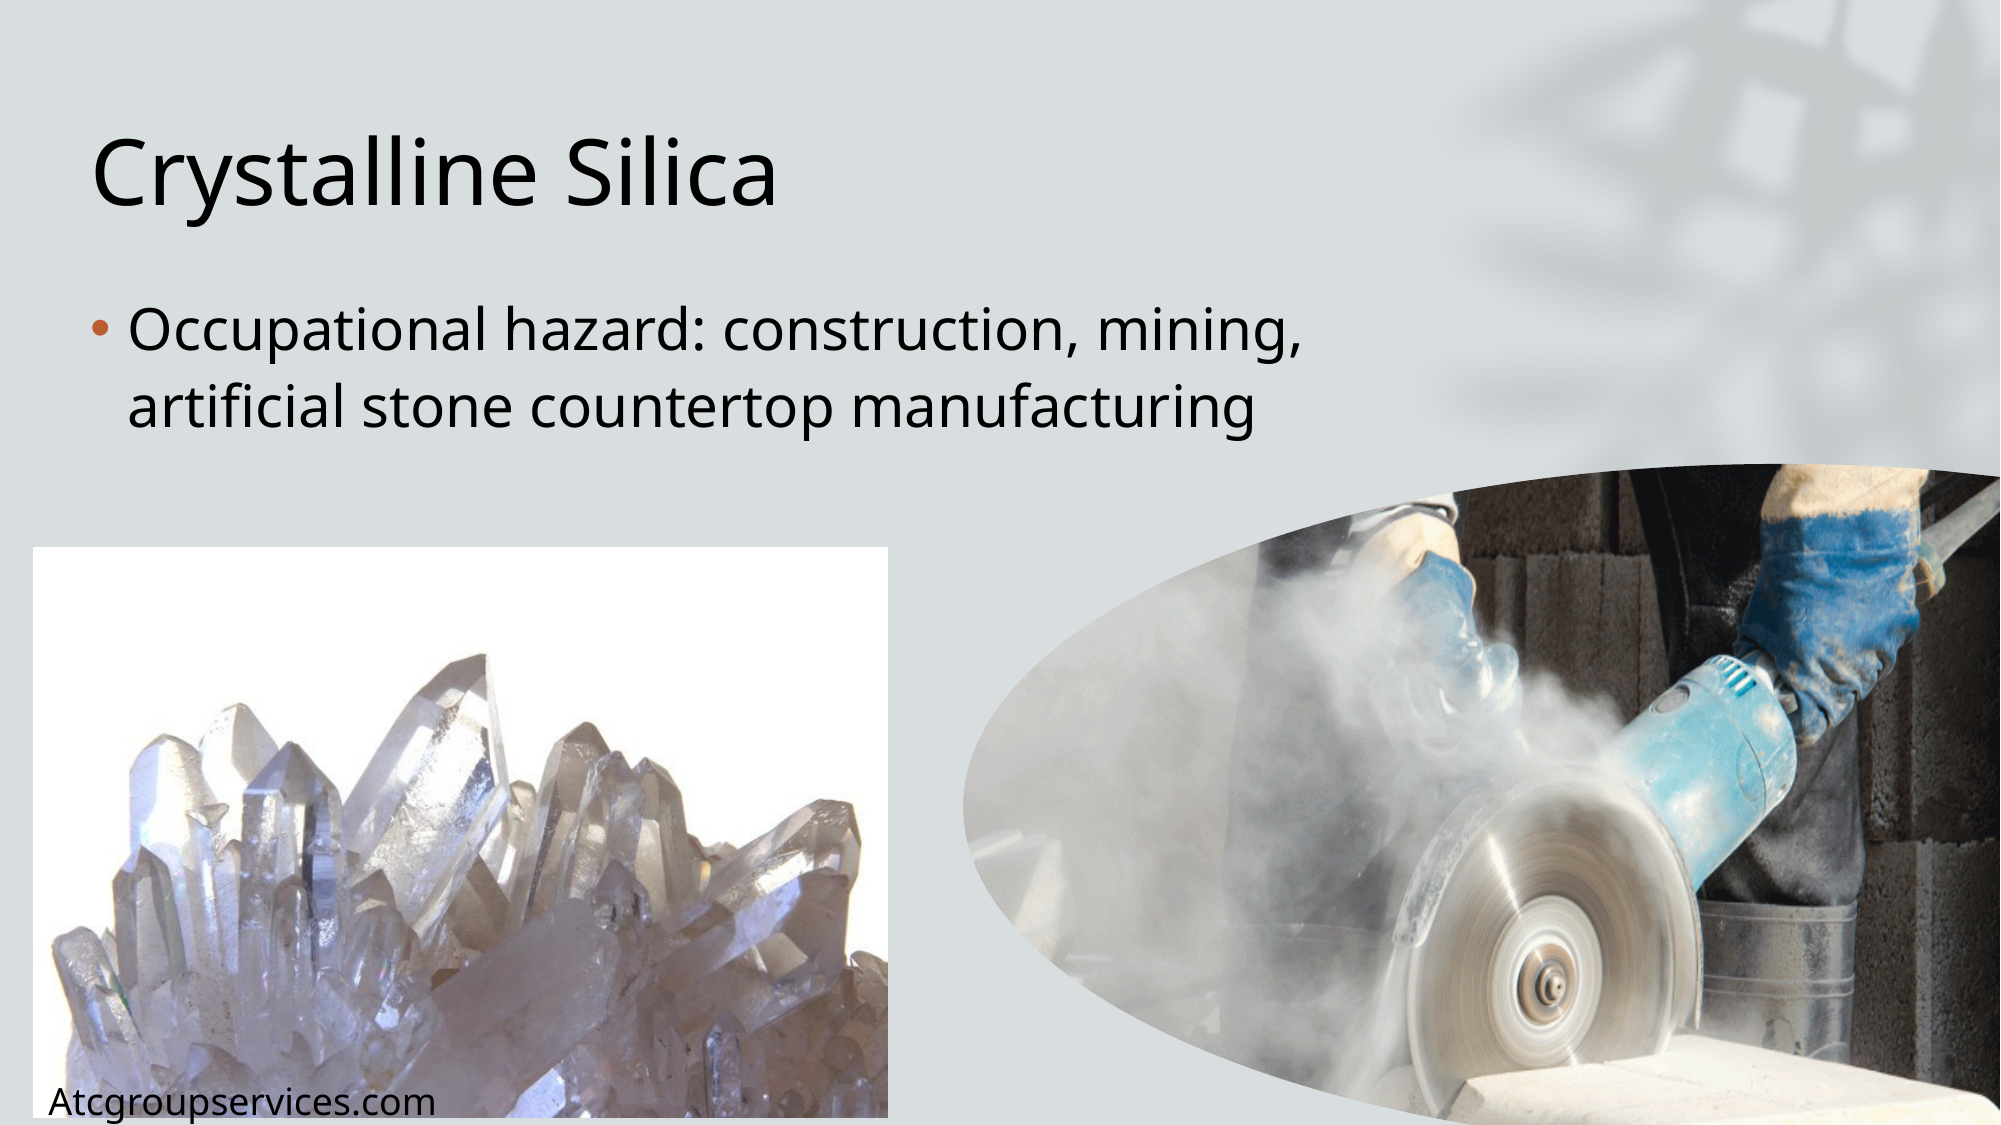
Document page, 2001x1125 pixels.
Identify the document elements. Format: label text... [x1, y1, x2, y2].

picture [33, 547, 888, 1118]
text_box Atcgroupservices.com [33, 1118, 537, 1125]
title Crystalline Silica [75, 60, 1863, 278]
picture [963, 463, 2000, 1125]
list Occupational hazard: construction, mining, artificial stone countertop manufacturing [75, 278, 1463, 1009]
